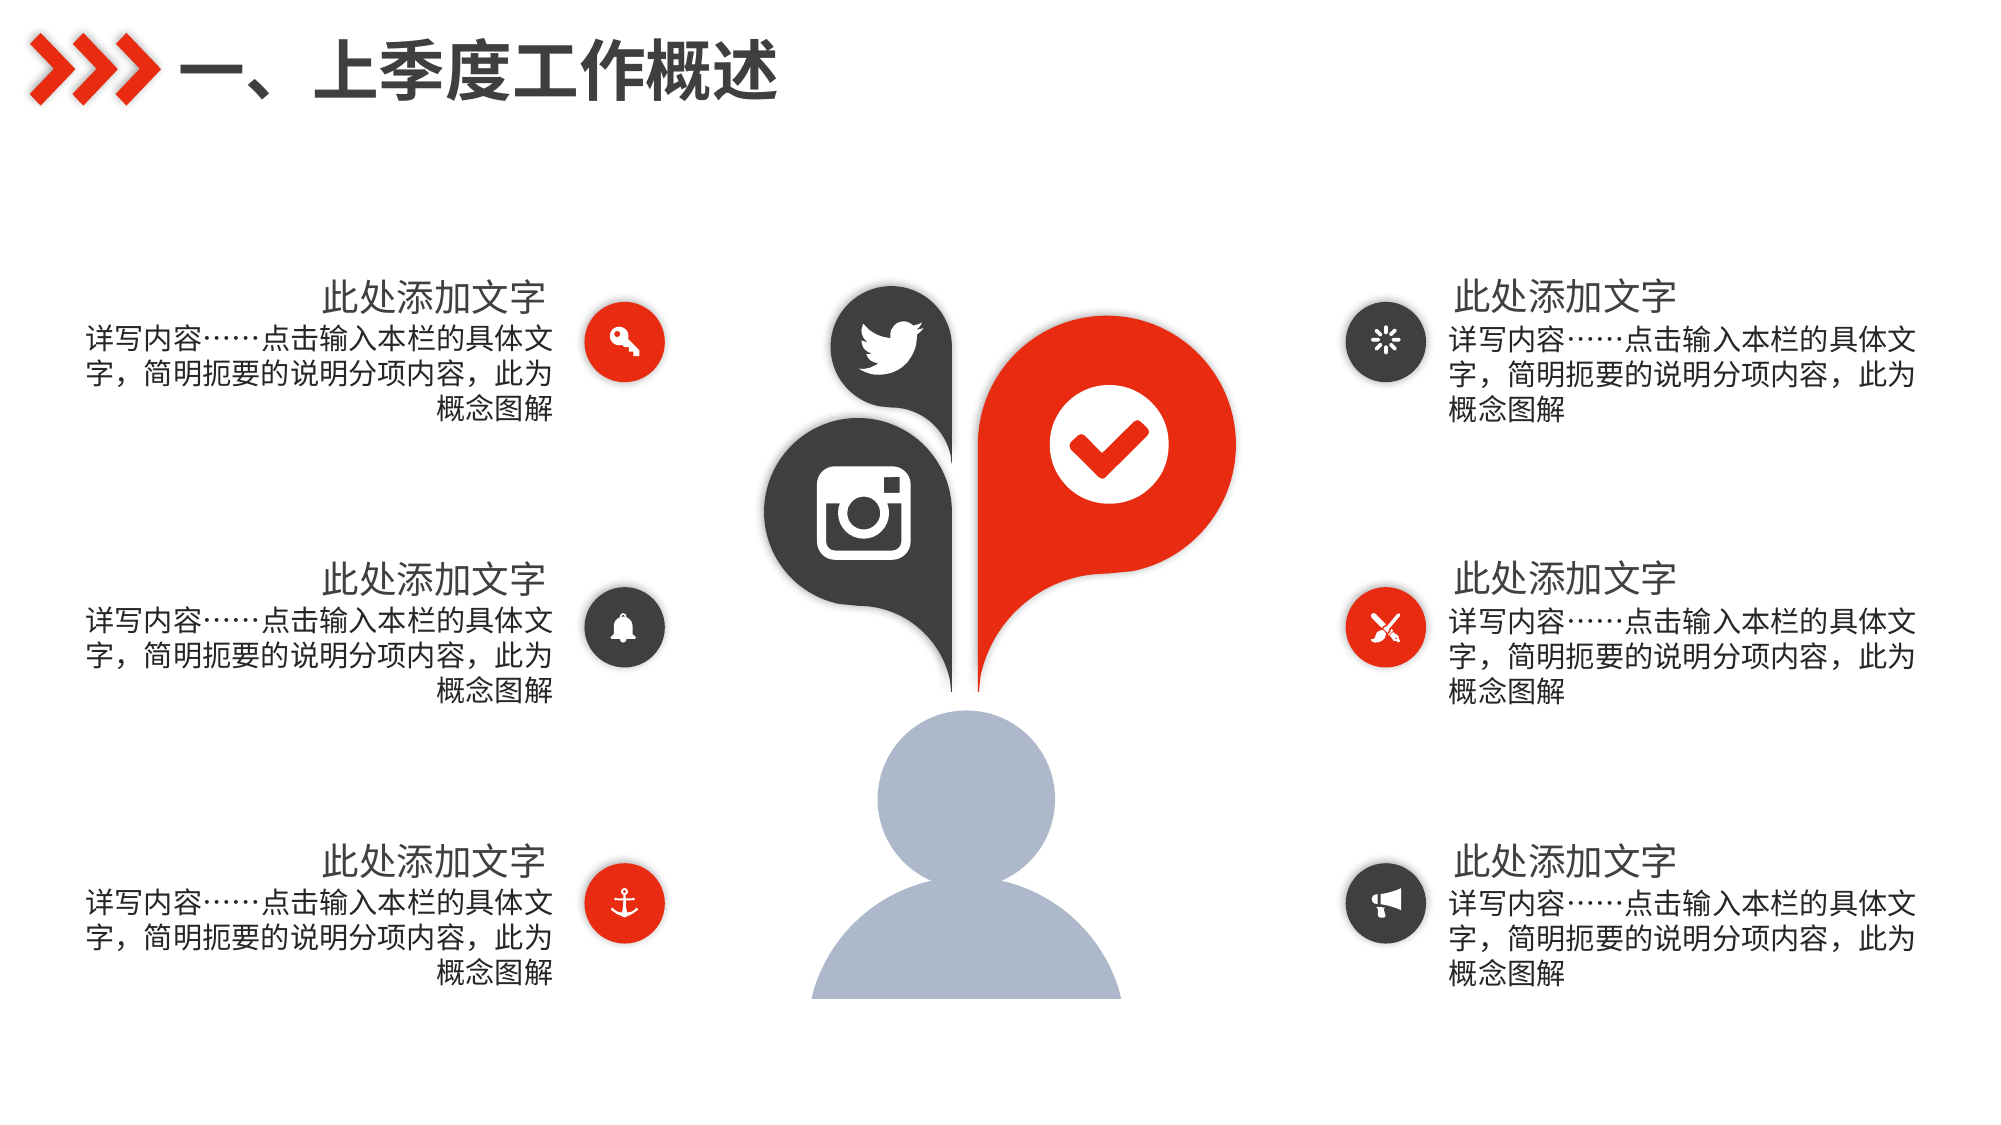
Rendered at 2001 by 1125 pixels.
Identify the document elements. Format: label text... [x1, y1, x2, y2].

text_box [80, 266, 563, 427]
text_box [115, 32, 162, 106]
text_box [764, 286, 1236, 999]
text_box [1437, 266, 1922, 428]
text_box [80, 830, 563, 991]
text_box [1437, 548, 1922, 710]
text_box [1437, 830, 1922, 992]
text_box [29, 32, 76, 106]
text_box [584, 863, 665, 944]
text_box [80, 548, 563, 709]
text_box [1345, 587, 1427, 668]
text_box [72, 32, 118, 106]
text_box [1345, 301, 1427, 383]
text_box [584, 587, 665, 668]
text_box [1345, 863, 1427, 944]
text_box 一、上季度工作概述 [163, 21, 795, 117]
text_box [584, 301, 665, 383]
